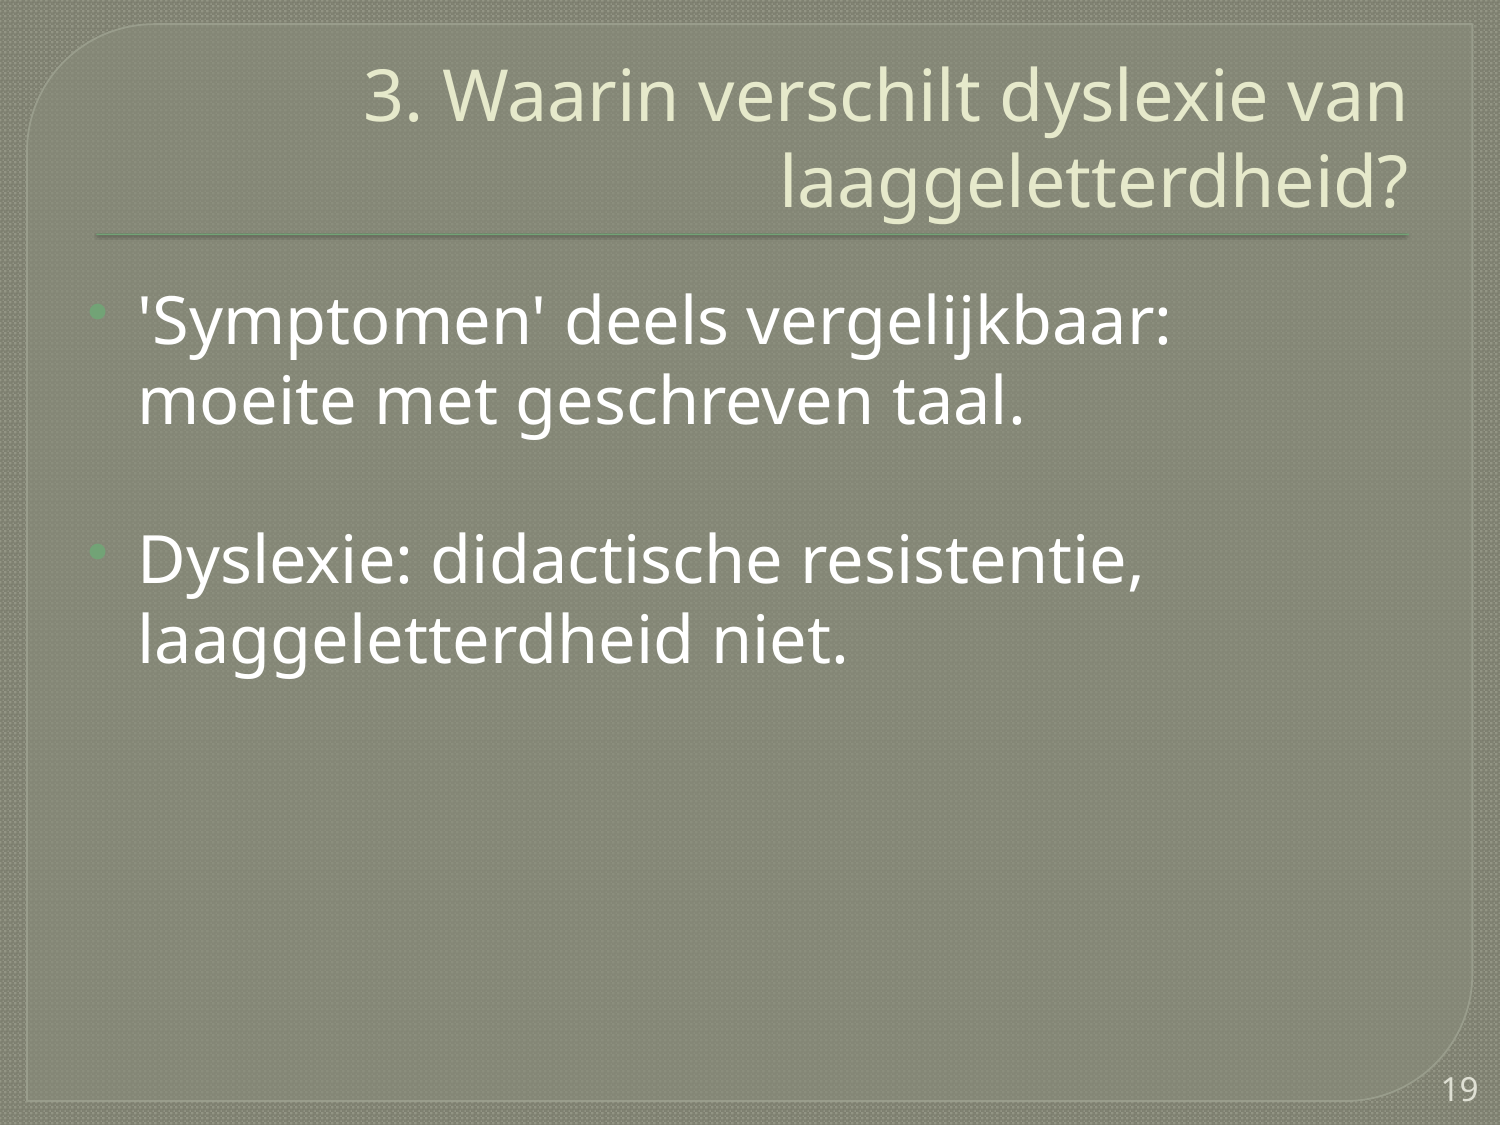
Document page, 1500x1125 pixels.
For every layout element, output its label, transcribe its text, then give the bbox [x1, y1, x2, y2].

list 'Symptomen' deels vergelijkbaar: moeite met geschreven taal. Dyslexie: didactische resistentie, laaggeletterdheid niet. [75, 270, 1425, 1013]
title 3. Waarin verschilt dyslexie van laaggeletterdheid? [75, 41, 1425, 230]
slide_number 19 [1417, 1068, 1494, 1114]
